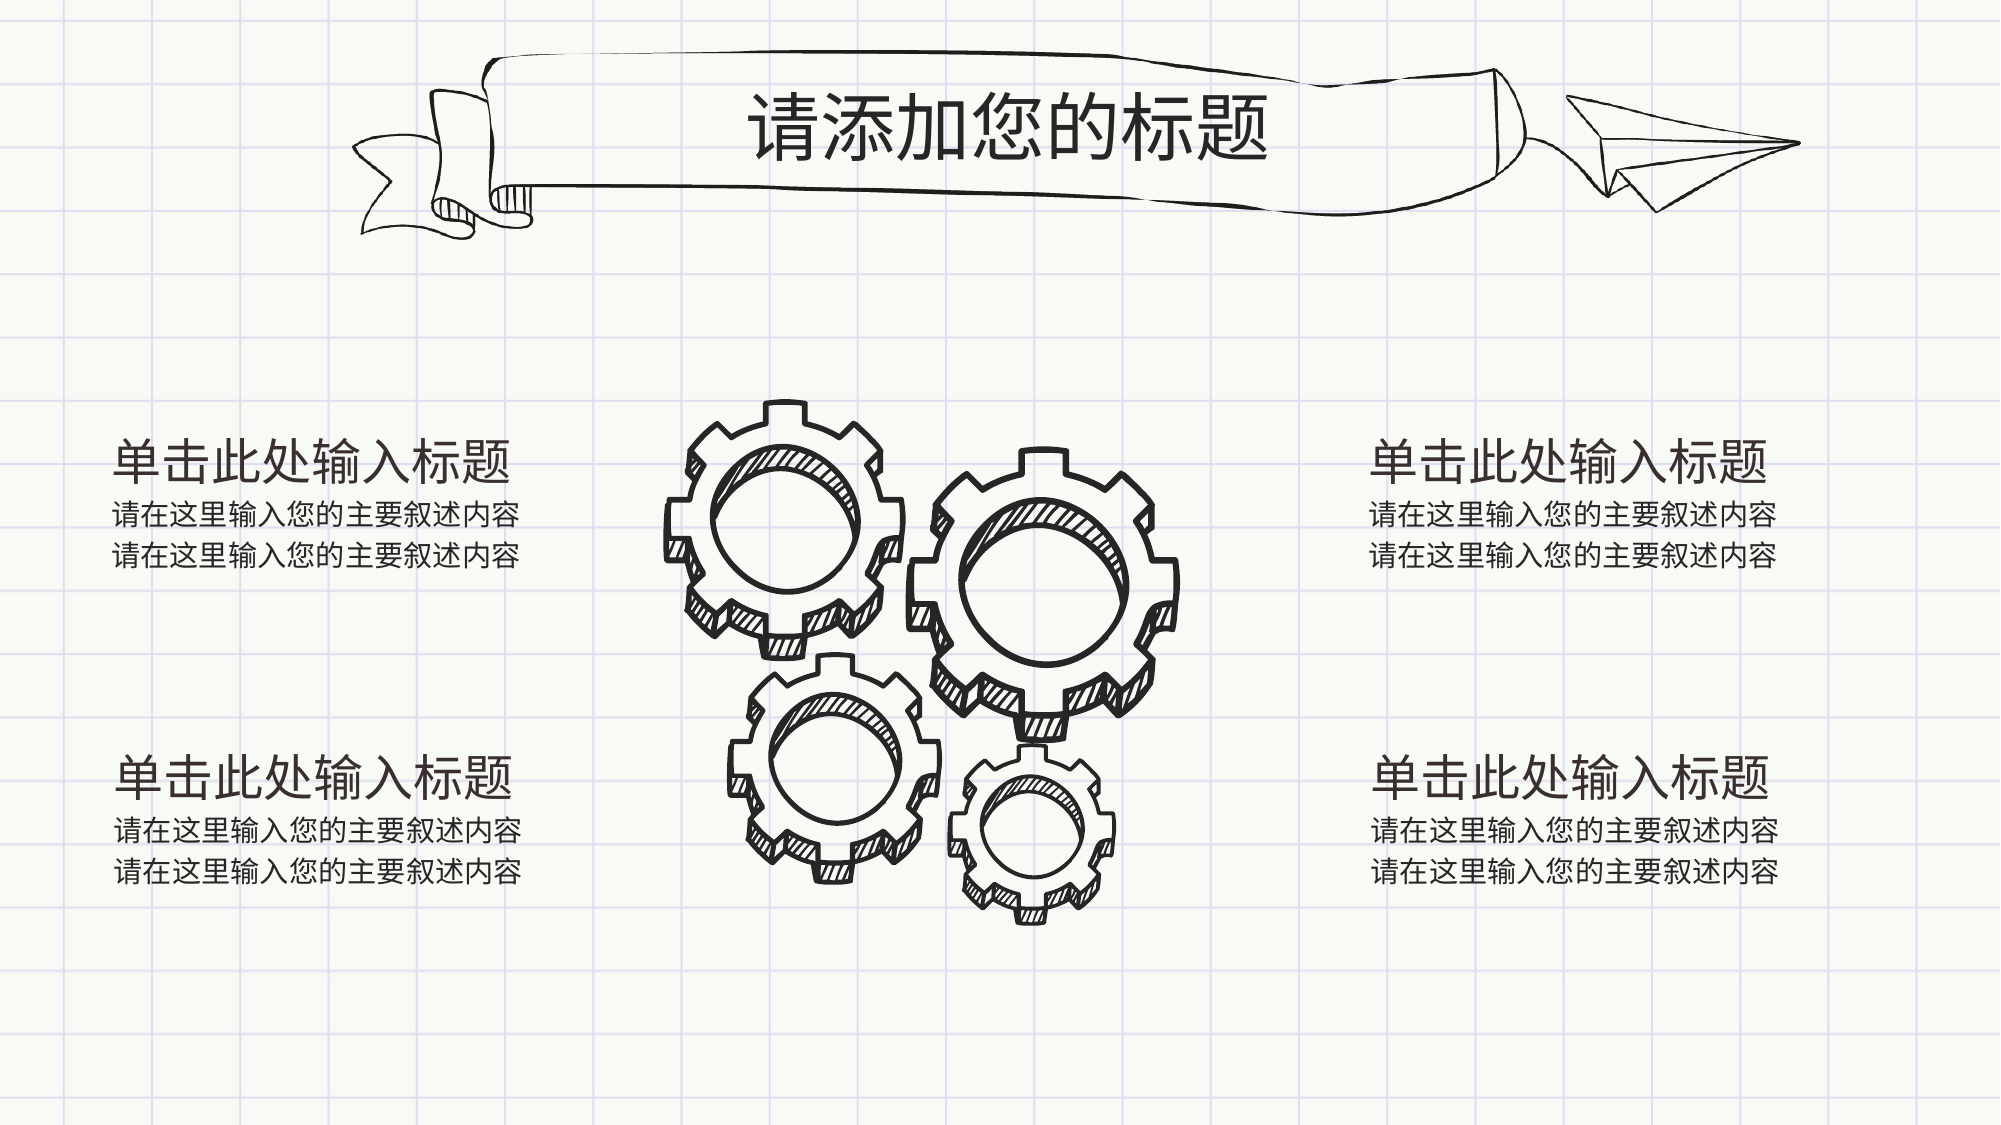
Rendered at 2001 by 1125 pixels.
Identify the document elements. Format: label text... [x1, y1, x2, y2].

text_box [947, 743, 1117, 926]
text_box 单击此处输入标题 请在这里输入您的主要叙述内容 请在这里输入您的主要叙述内容 [1353, 423, 1794, 580]
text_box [726, 662, 943, 885]
text_box 单击此处输入标题 请在这里输入您的主要叙述内容 请在这里输入您的主要叙述内容 [98, 738, 540, 896]
text_box 单击此处输入标题 请在这里输入您的主要叙述内容 请在这里输入您的主要叙述内容 [1355, 738, 1796, 896]
picture [352, 50, 1801, 240]
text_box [905, 446, 1181, 744]
text_box 单击此处输入标题 请在这里输入您的主要叙述内容 请在这里输入您的主要叙述内容 [96, 423, 537, 580]
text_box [663, 399, 906, 662]
